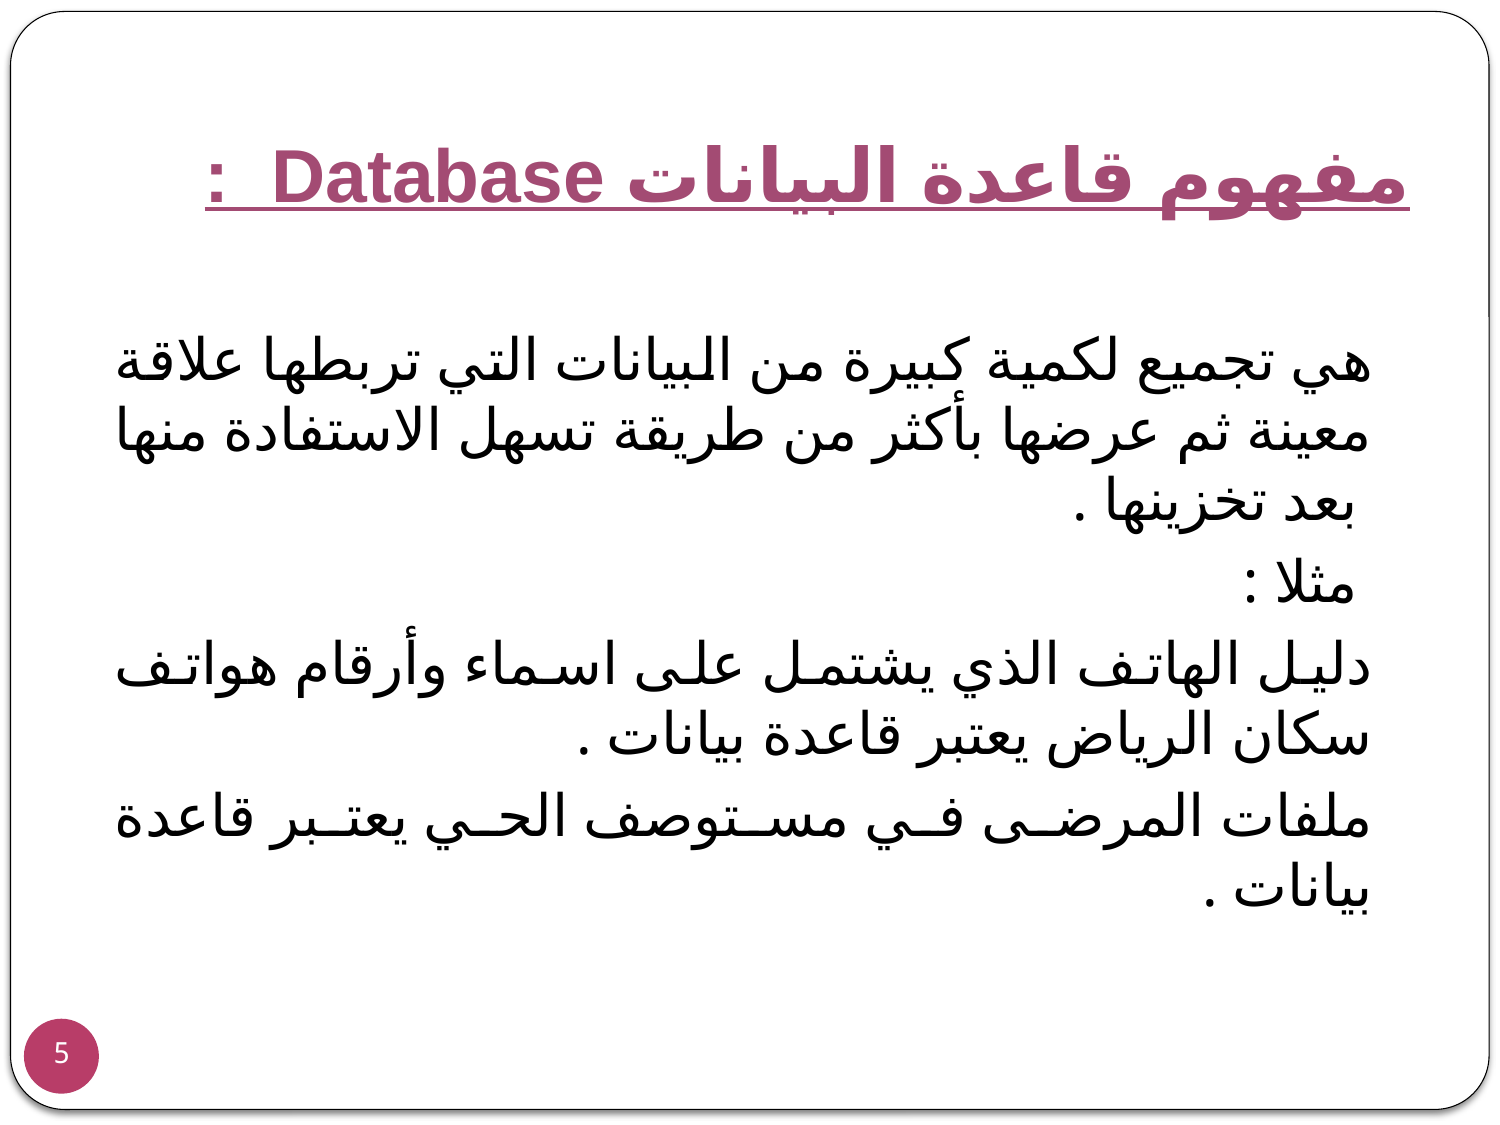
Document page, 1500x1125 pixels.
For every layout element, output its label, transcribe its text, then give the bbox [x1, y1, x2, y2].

slide_number 5 [23, 1018, 99, 1094]
list هي تجميع لكمية كبيرة من البيانات التي تربطها علاقة معينة ثم عرضها بأكثر من طريقة تسهل الاستفادة منها بعد تخزينها . مثلا : دليل الهاتف الذي يشتمل على اسماء وأرقام هواتف سكان الرياض يعتبر قاعدة بيانات . ملفات المرضى في مستوصف الحي يعتبر قاعدة بيانات . [100, 314, 1388, 1010]
title مفهوم قاعدة البيانات Database : [150, 45, 1425, 233]
